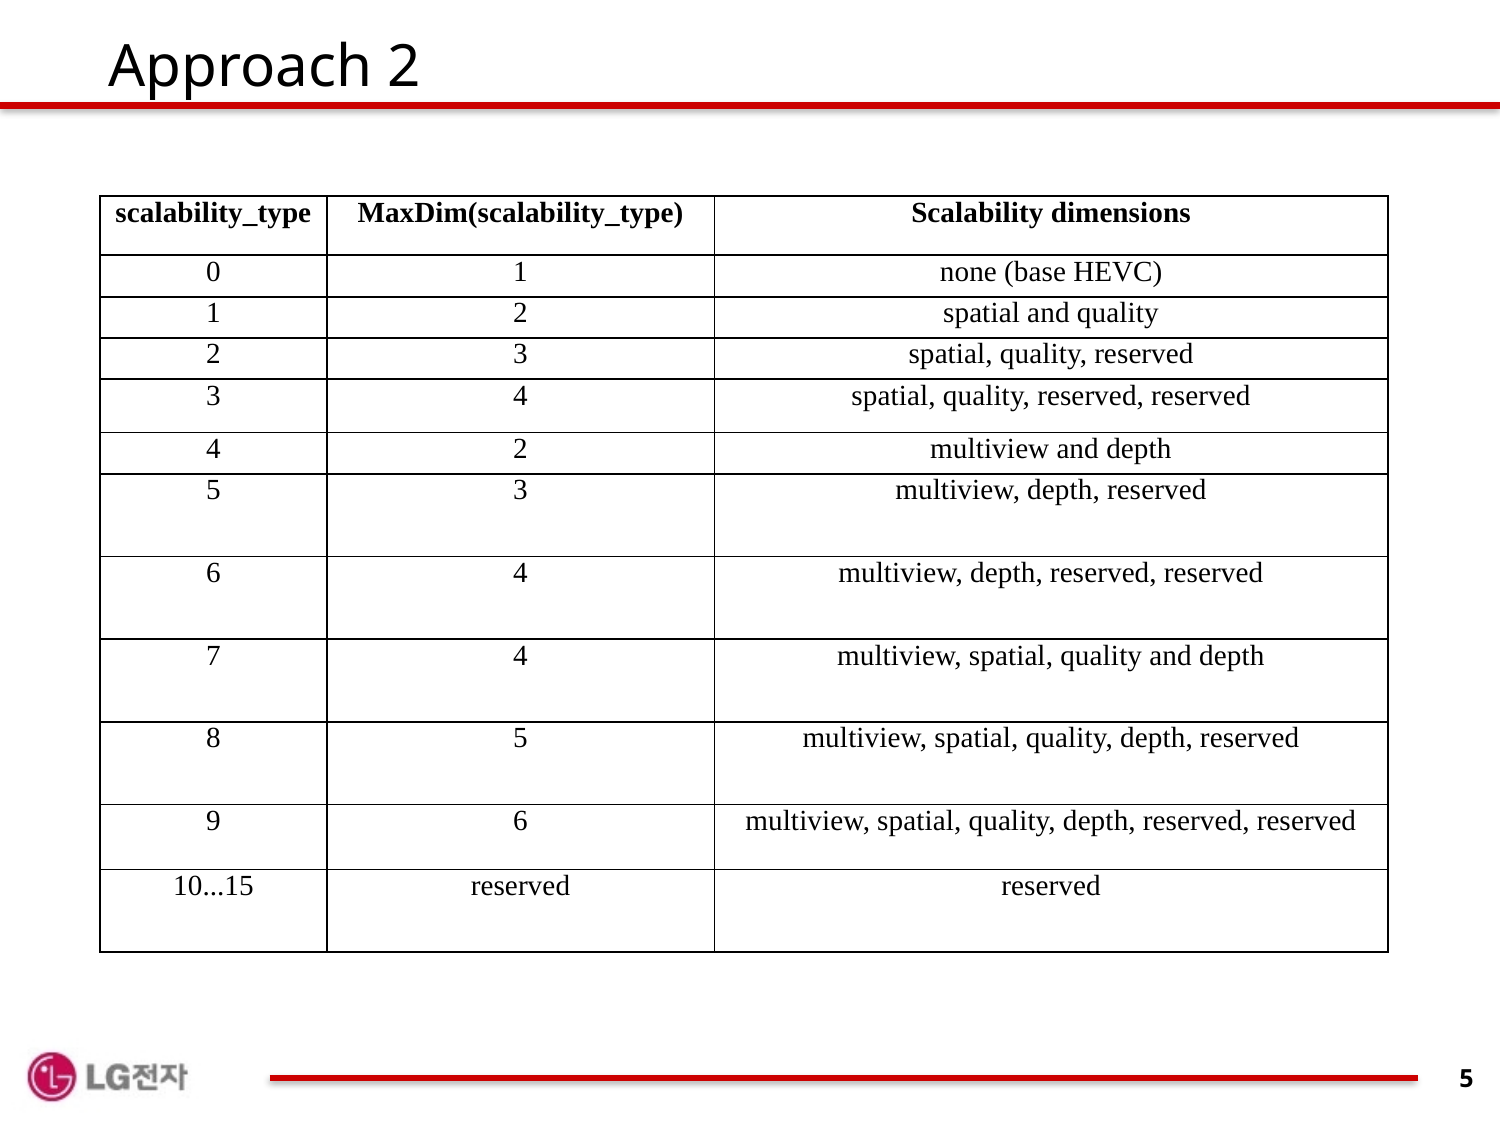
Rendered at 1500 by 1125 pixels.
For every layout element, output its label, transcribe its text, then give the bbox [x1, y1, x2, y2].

table_cell reserved [328, 870, 714, 951]
table_cell 0 [101, 256, 326, 296]
table_cell multiview, depth, reserved [715, 475, 1387, 556]
table_cell 4 [328, 557, 714, 638]
table_cell 1 [101, 298, 326, 337]
table_header scalability_type [101, 197, 326, 254]
table_cell 7 [101, 640, 326, 721]
table_cell 6 [328, 805, 714, 869]
table_cell 4 [328, 380, 714, 432]
table_cell 1 [328, 256, 714, 296]
table_cell 2 [101, 339, 326, 378]
table_cell spatial and quality [715, 298, 1387, 337]
table_cell multiview and depth [715, 433, 1387, 473]
table_cell 6 [101, 557, 326, 638]
table_cell multiview, spatial, quality and depth [715, 640, 1387, 721]
table_cell 3 [328, 475, 714, 556]
table_cell 10...15 [101, 870, 326, 951]
table_cell spatial, quality, reserved, reserved [715, 380, 1387, 432]
table_header Scalability dimensions [715, 197, 1387, 254]
table_cell 4 [328, 640, 714, 721]
table_cell none (base HEVC) [715, 256, 1387, 296]
table_cell 4 [101, 433, 326, 473]
table_header MaxDim(scalability_type) [328, 197, 714, 254]
picture [0, 1037, 249, 1125]
slide_number 5 [1417, 1054, 1489, 1114]
table_cell 9 [101, 805, 326, 869]
table_cell 5 [328, 723, 714, 804]
table_cell 3 [328, 339, 714, 378]
table_cell spatial, quality, reserved [715, 339, 1387, 378]
table_cell 8 [101, 723, 326, 804]
table_cell reserved [715, 870, 1387, 951]
table_cell multiview, depth, reserved, reserved [715, 557, 1387, 638]
table_cell multiview, spatial, quality, depth, reserved, reserved [715, 805, 1387, 869]
table_cell 3 [101, 380, 326, 432]
table_cell 2 [328, 298, 714, 337]
table_cell 2 [328, 433, 714, 473]
table_cell multiview, spatial, quality, depth, reserved [715, 723, 1387, 804]
table_cell 5 [101, 475, 326, 556]
title Approach 2 [93, 32, 1243, 94]
